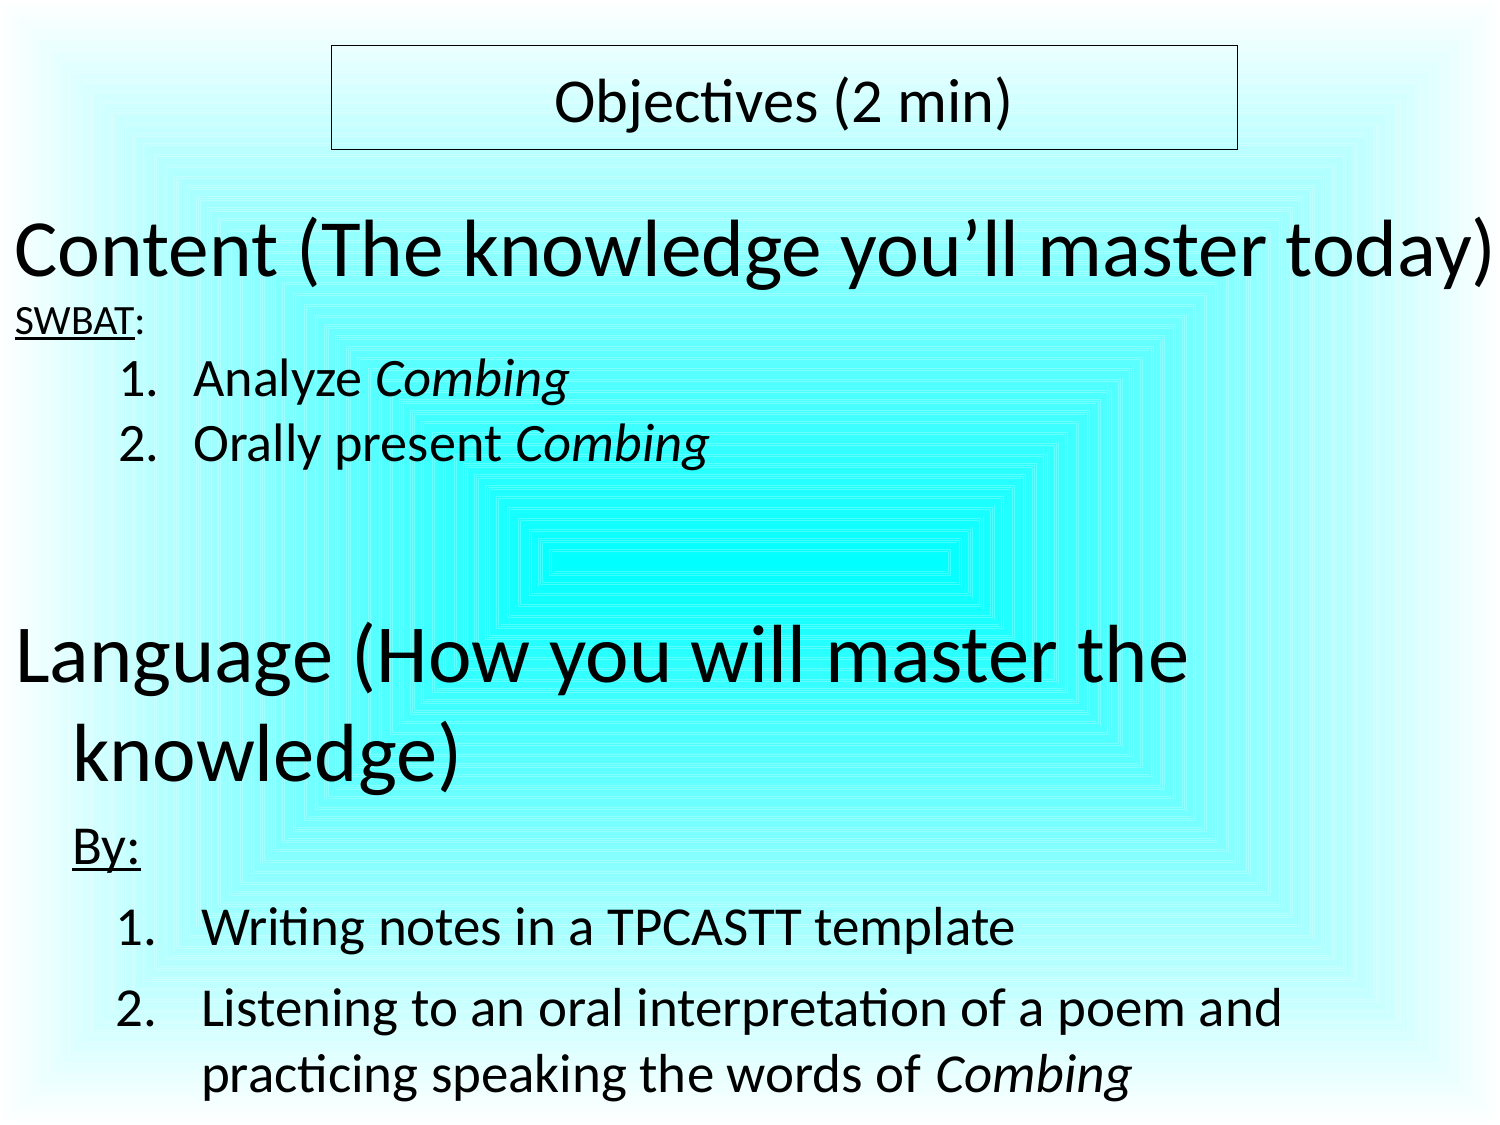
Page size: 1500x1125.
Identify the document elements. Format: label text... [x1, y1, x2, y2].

title Objectives (2 min) [331, 45, 1238, 150]
text_box Content (The knowledge you’ll master today) SWBAT: Analyze Combing Orally present Combing [0, 187, 1500, 605]
text_box Language (How you will master the knowledge) By: Writing notes in a TPCASTT template Listening to an oral interpretation of a poem and practicing speaking the words of Combing [0, 605, 1500, 1125]
